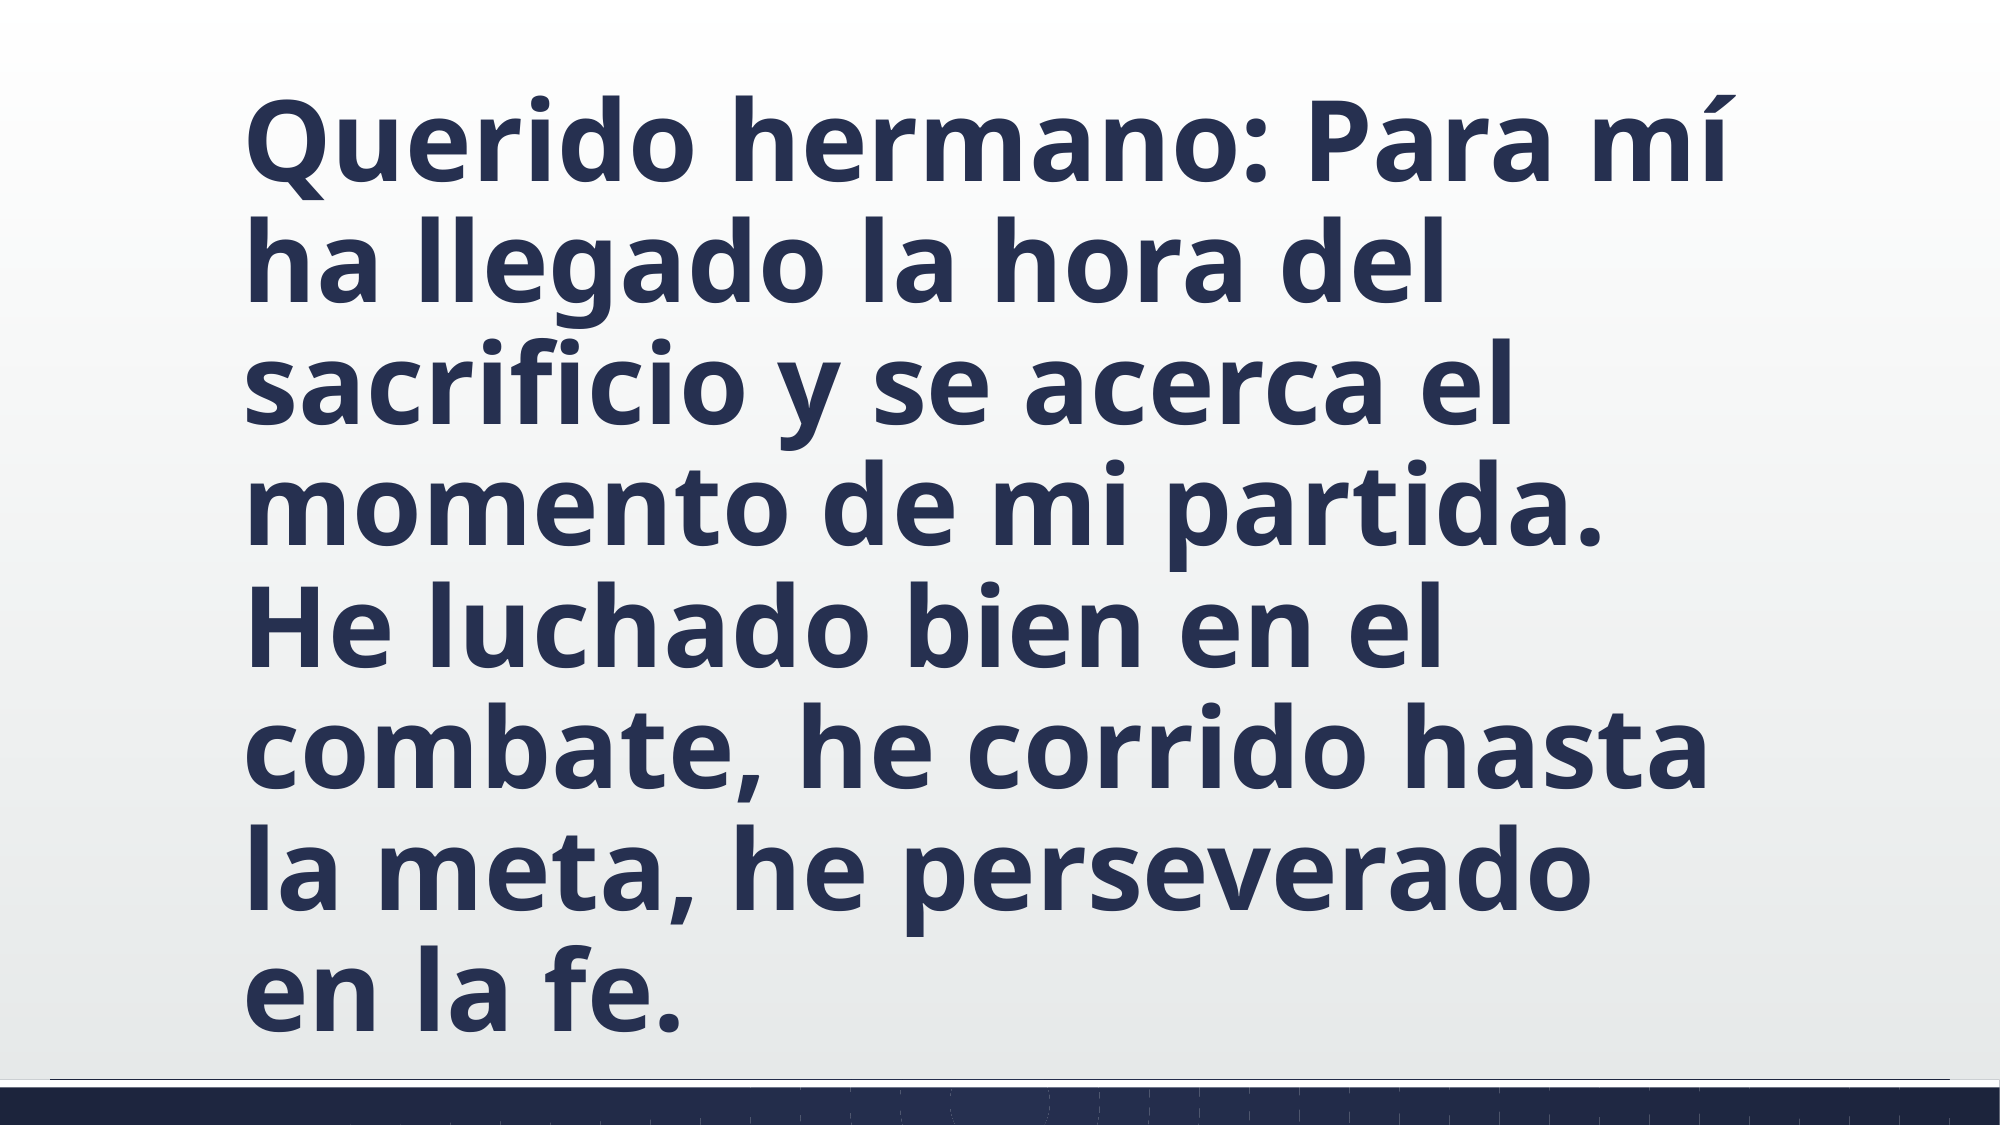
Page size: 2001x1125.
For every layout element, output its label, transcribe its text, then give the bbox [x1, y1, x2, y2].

list Querido hermano: Para mí ha llegado la hora del sacrificio y se acerca el momento de mi partida. He luchado bien en el combate, he corrido hasta la meta, he perseverado en la fe. [219, 76, 1780, 990]
